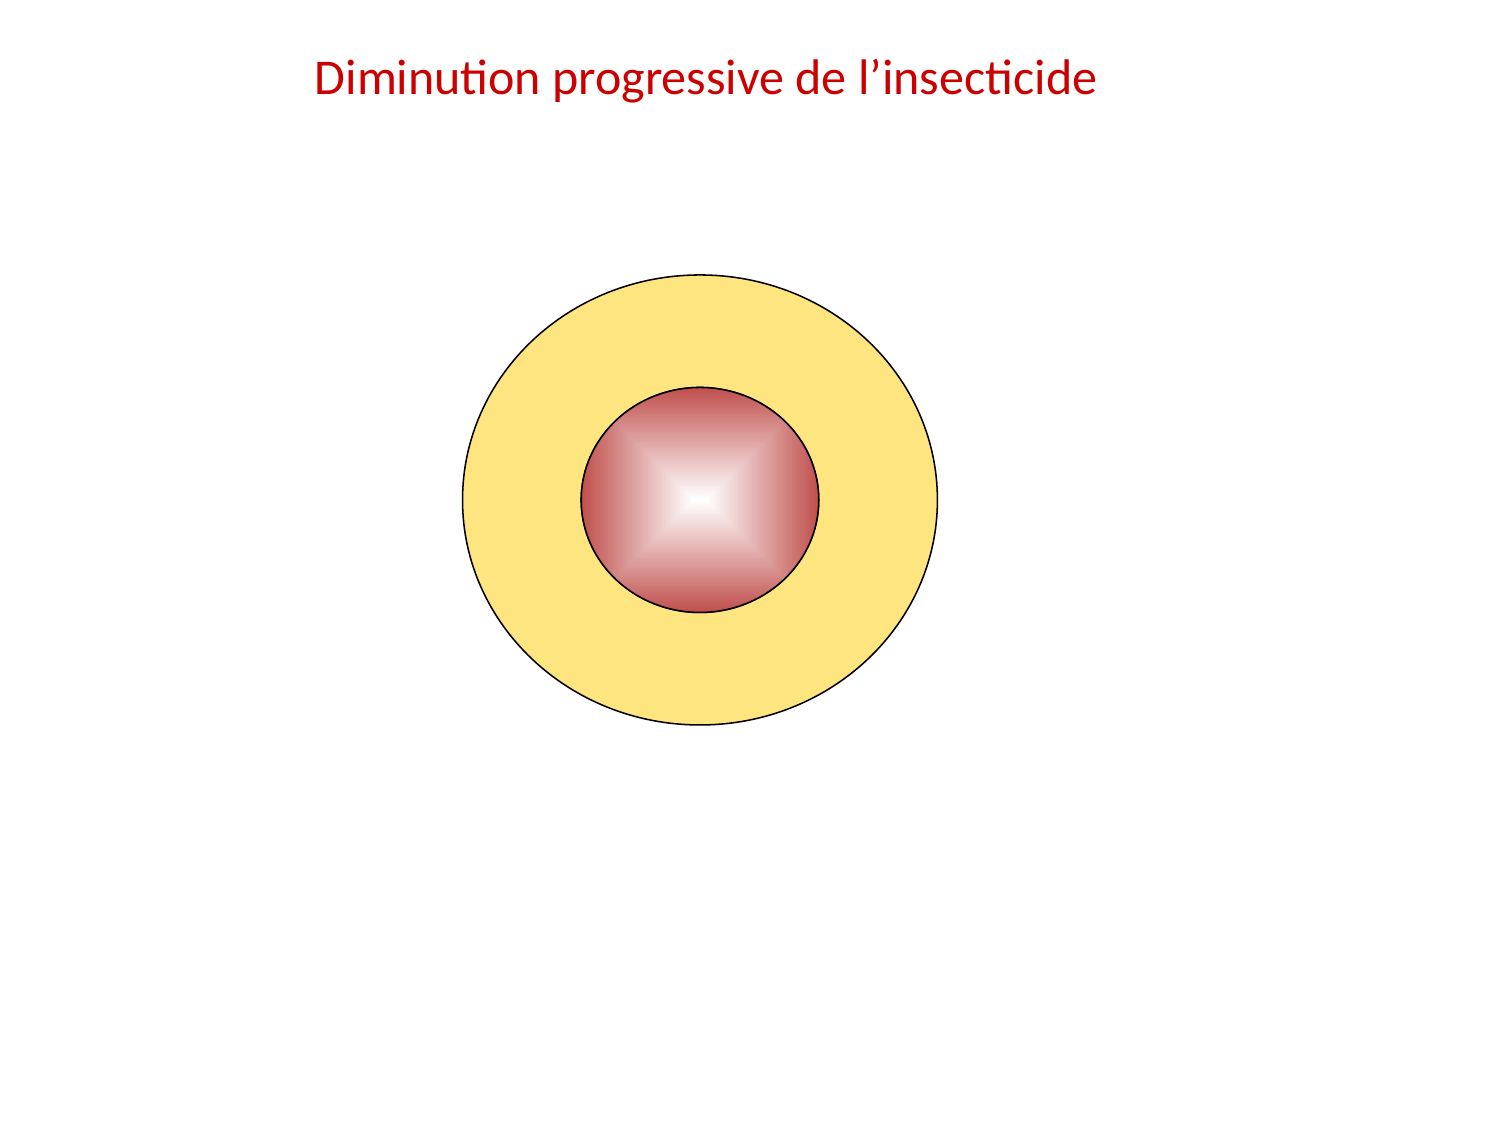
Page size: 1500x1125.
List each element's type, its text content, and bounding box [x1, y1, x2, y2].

text_box Diminution progressive de l’insecticide [299, 37, 1188, 113]
text_box [462, 274, 938, 725]
text_box [581, 387, 819, 613]
